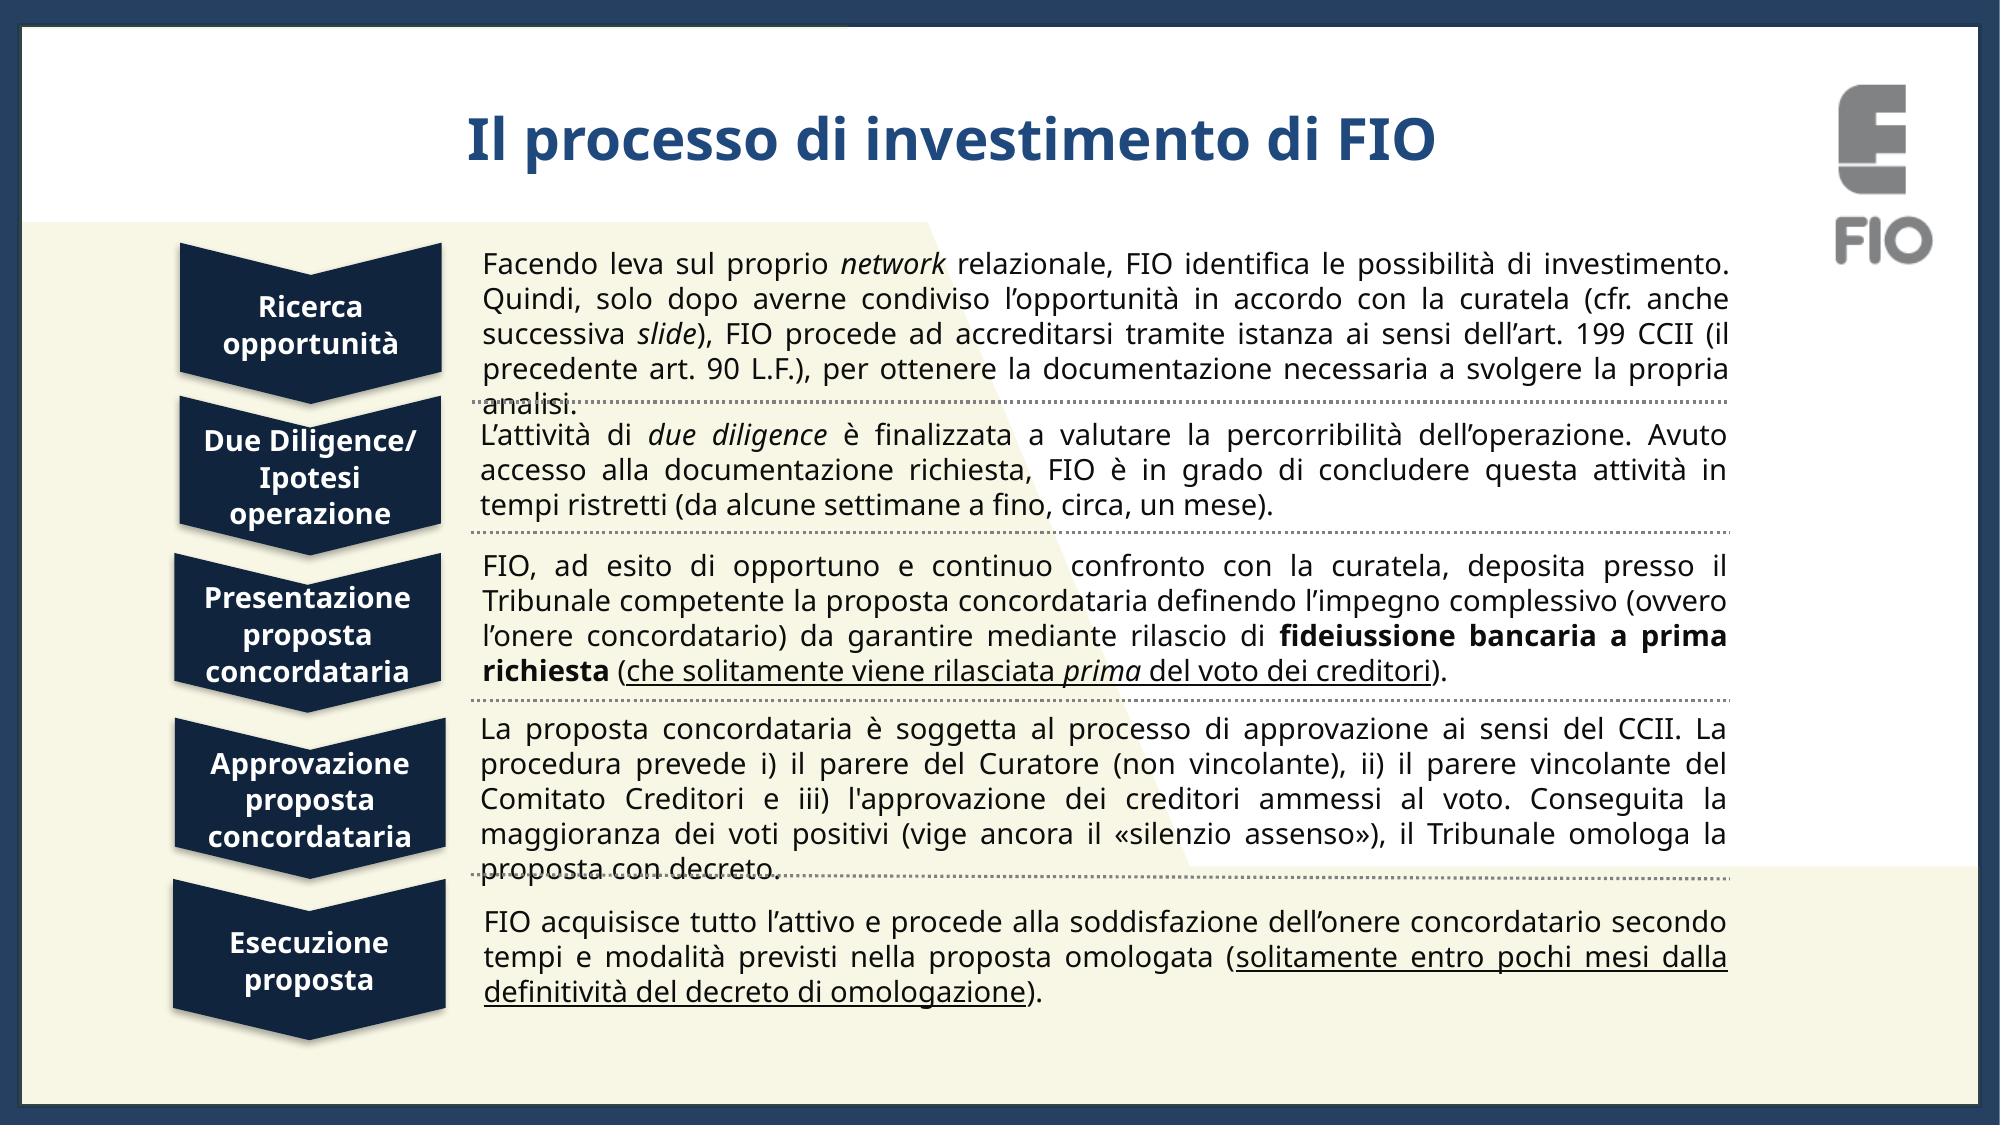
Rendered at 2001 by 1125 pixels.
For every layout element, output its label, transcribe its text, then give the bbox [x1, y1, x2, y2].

text_box Il processo di investimento di FIO [196, 94, 1709, 234]
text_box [172, 238, 1744, 1041]
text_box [470, 874, 1731, 880]
picture [1822, 78, 1941, 273]
